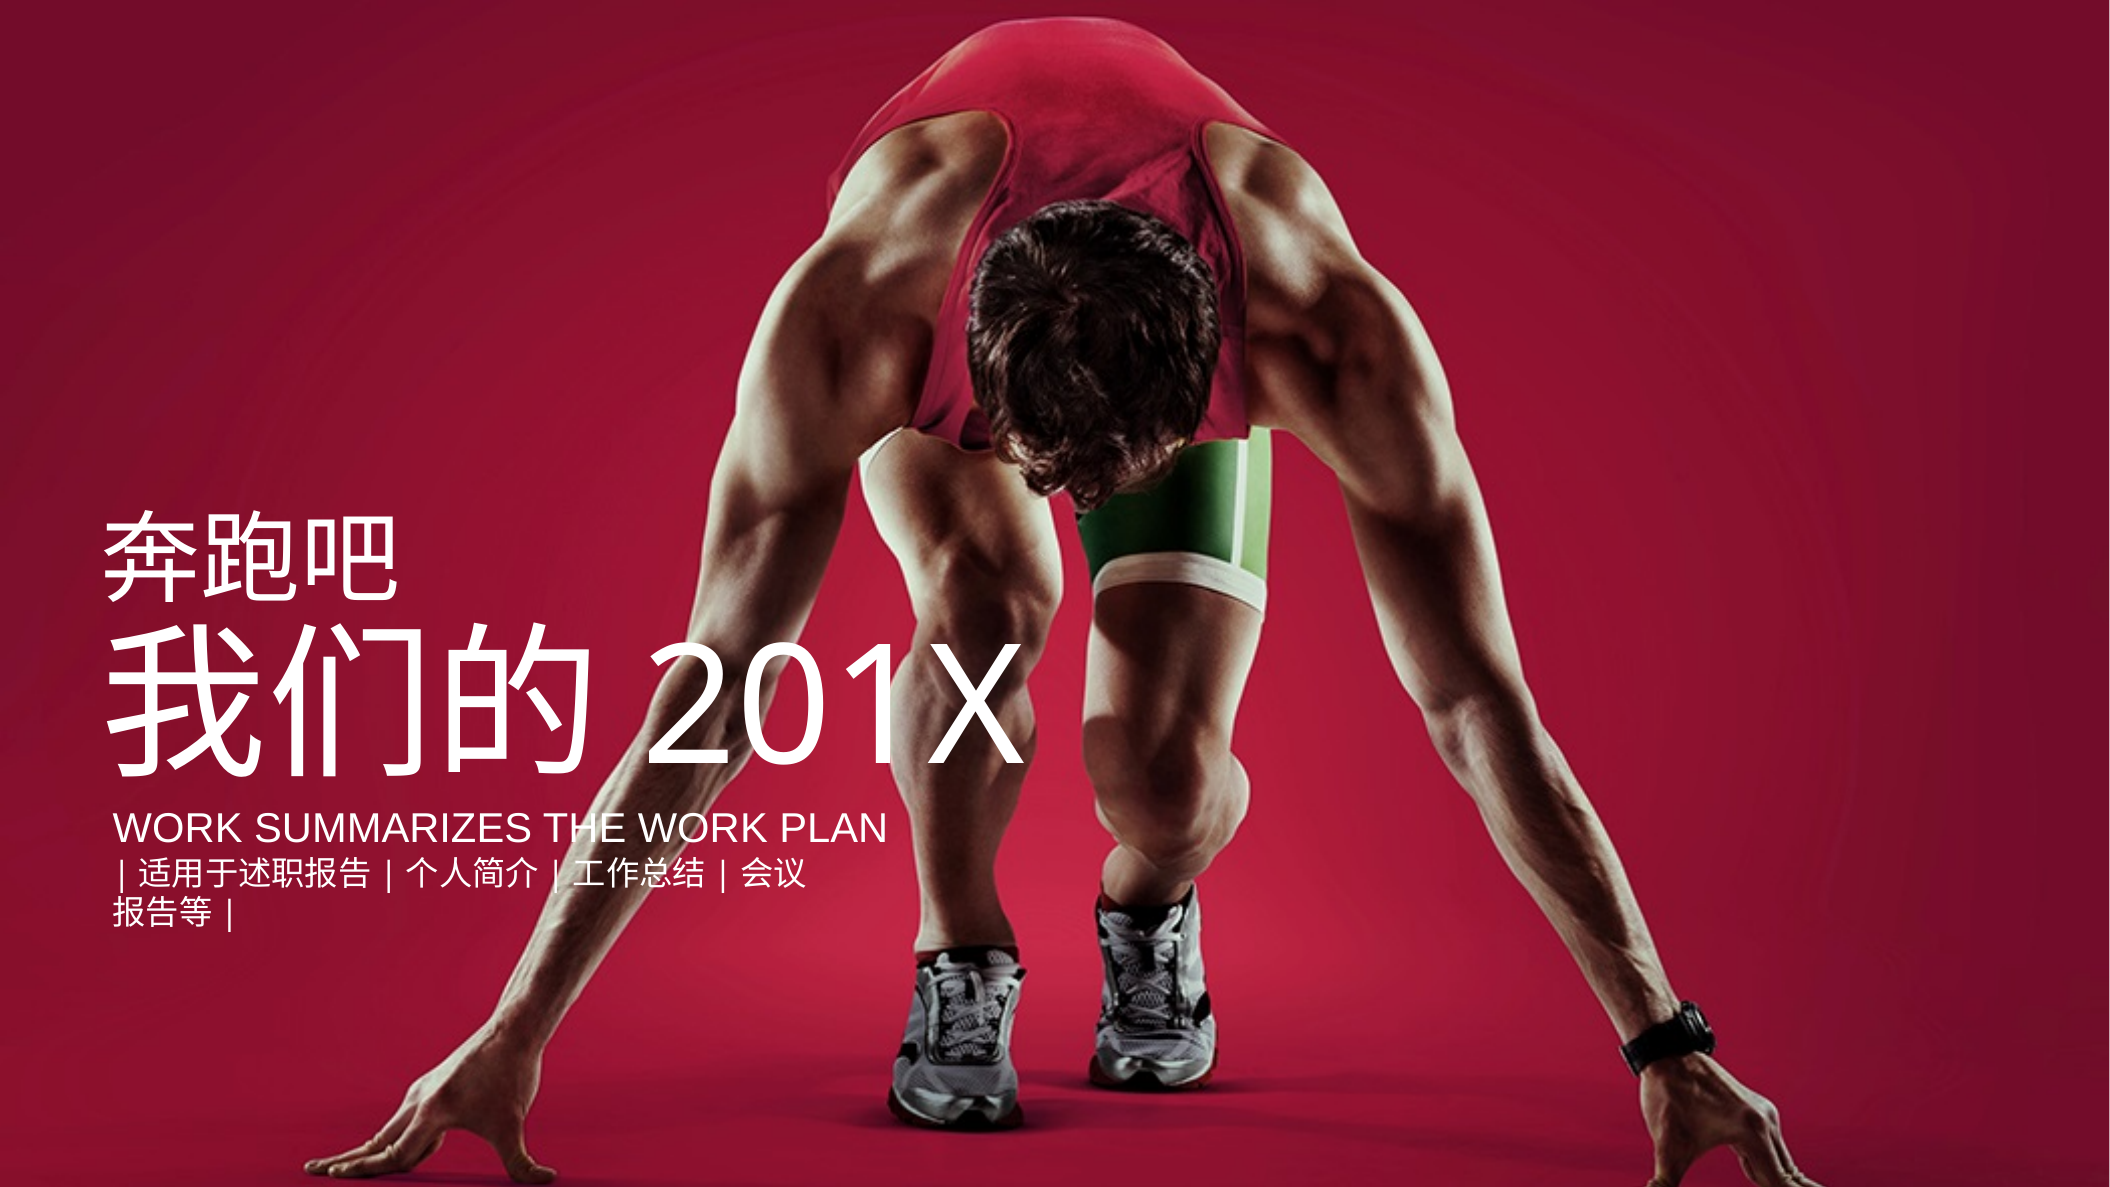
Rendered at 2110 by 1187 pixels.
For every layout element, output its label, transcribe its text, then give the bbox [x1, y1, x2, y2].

text_box 奔跑吧 [86, 486, 535, 622]
text_box 我们的201X [86, 589, 1150, 804]
text_box |适用于述职报告|个人简介|工作总结|会议报告等| [97, 844, 848, 939]
text_box WORK SUMMARIZES THE WORK PLAN [97, 793, 972, 859]
text_box [0, 0, 2110, 1187]
